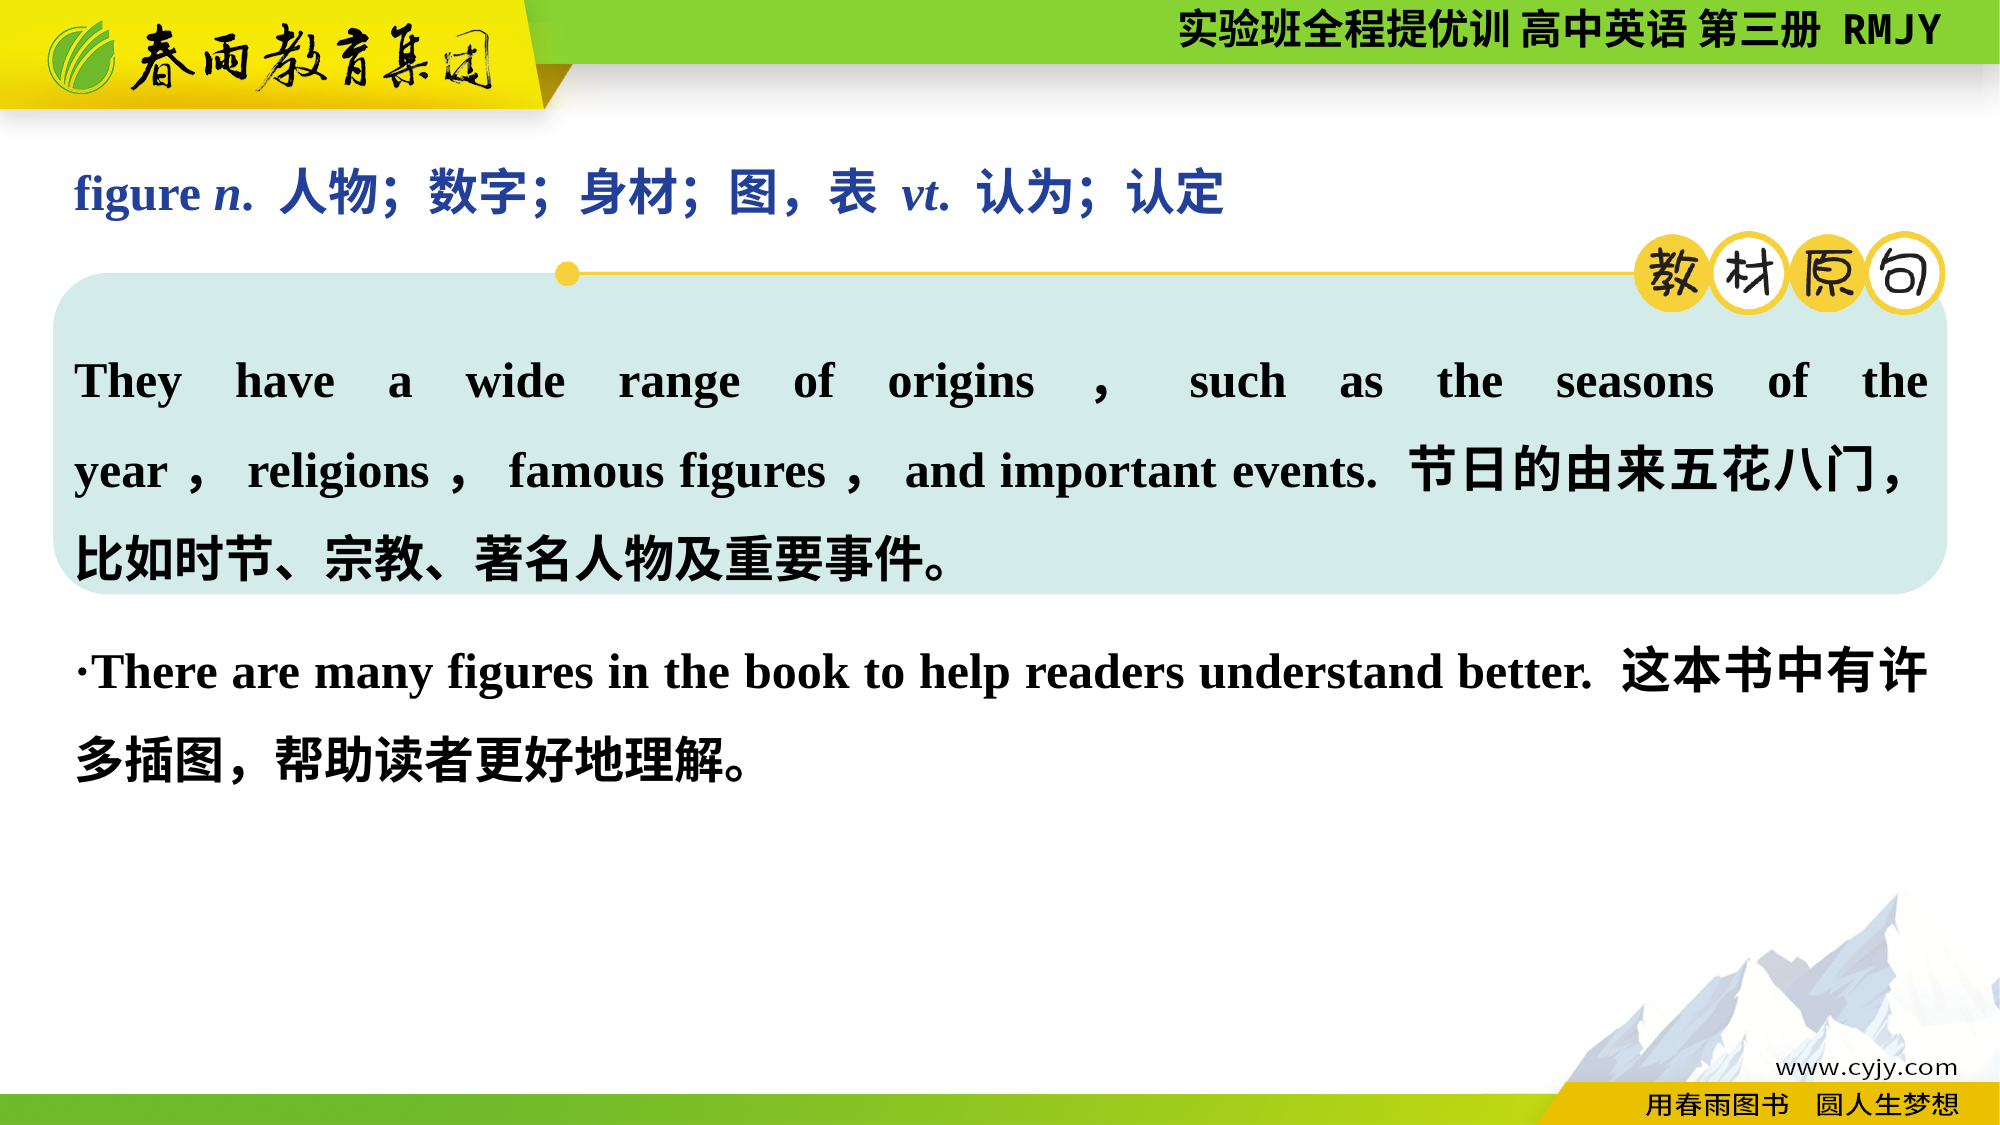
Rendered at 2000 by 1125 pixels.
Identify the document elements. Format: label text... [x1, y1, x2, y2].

text_box They have a wide range of origins，such as the seasons of the year，religions，famous figures，and important events. 节日的由来五花八门，比如时节、宗教、著名人物及重要事件。 [59, 309, 1944, 595]
text_box ·There are many figures in the book to help readers understand better. 这本书中有许多插图，帮助读者更好地理解。 [59, 601, 1944, 797]
text_box [54, 274, 550, 561]
list figure n. 人物；数字；身材；图，表 vt. 认为；认定 [59, 122, 1944, 217]
picture [0, 0, 2000, 1125]
